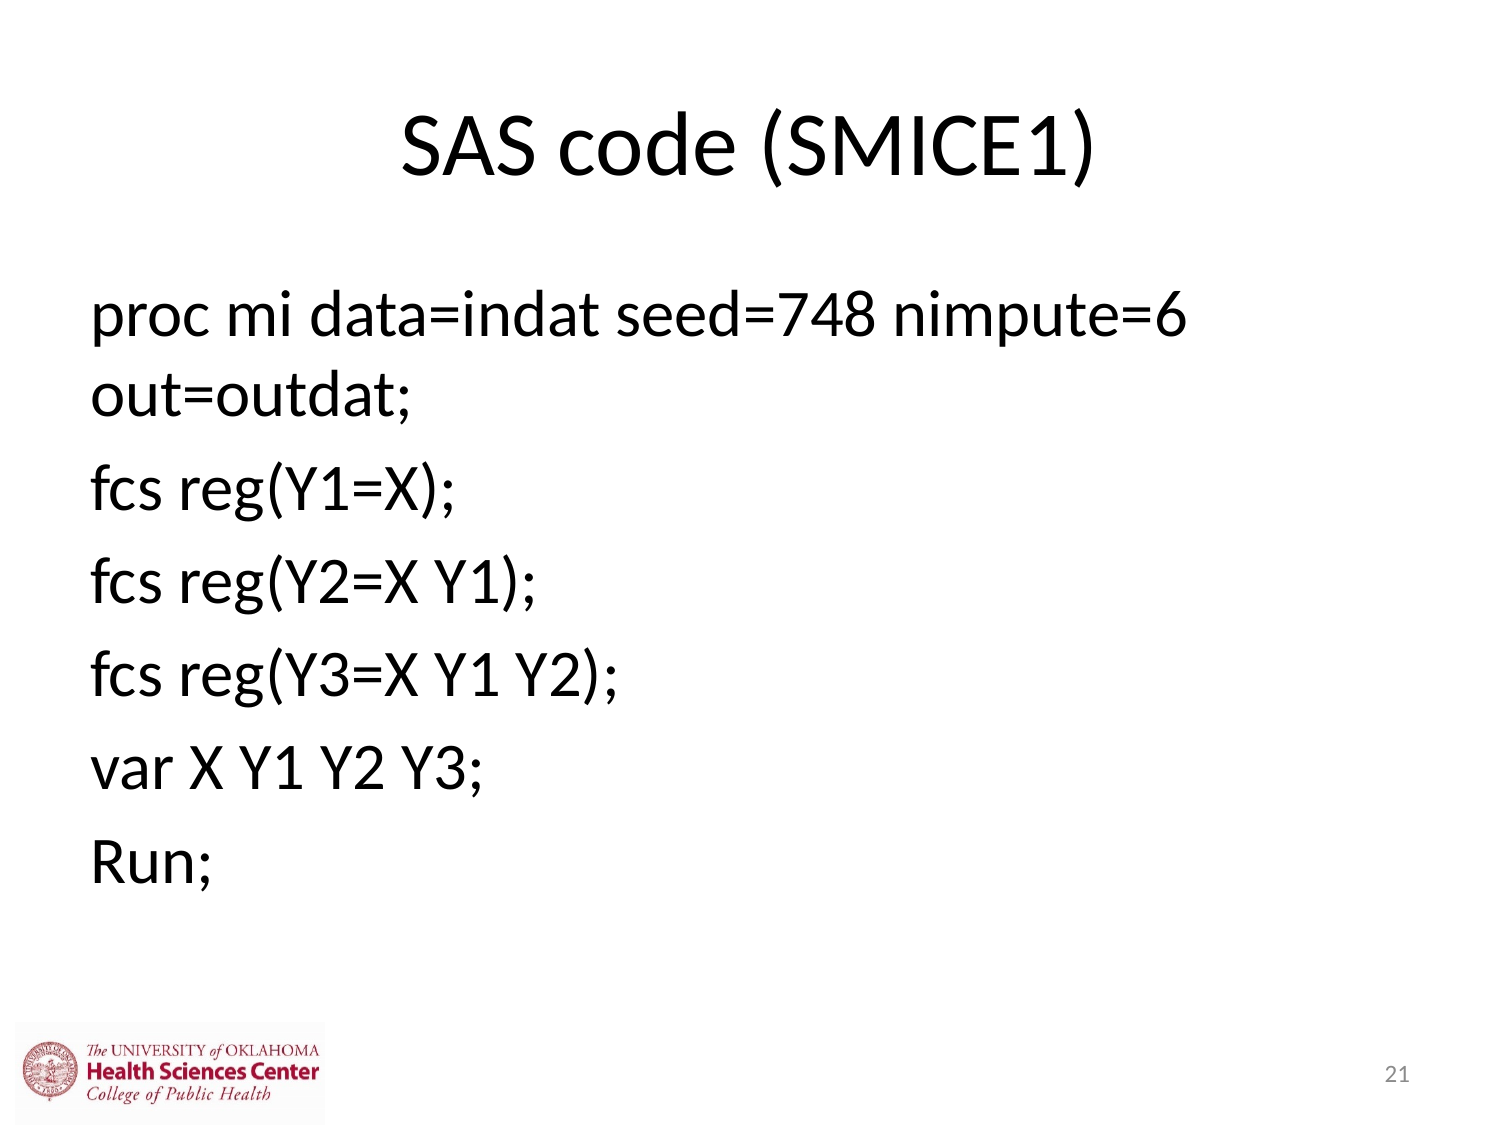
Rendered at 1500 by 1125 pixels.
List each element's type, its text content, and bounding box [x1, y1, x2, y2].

title SAS code (SMICE1) [75, 45, 1425, 233]
slide_number 21 [1074, 1042, 1425, 1103]
list proc mi data=indat seed=748 nimpute=6 out=outdat; fcs reg(Y1=X); fcs reg(Y2=X Y1); fcs reg(Y3=X Y1 Y2); var X Y1 Y2 Y3; Run; [75, 262, 1425, 1005]
picture [15, 1022, 325, 1125]
